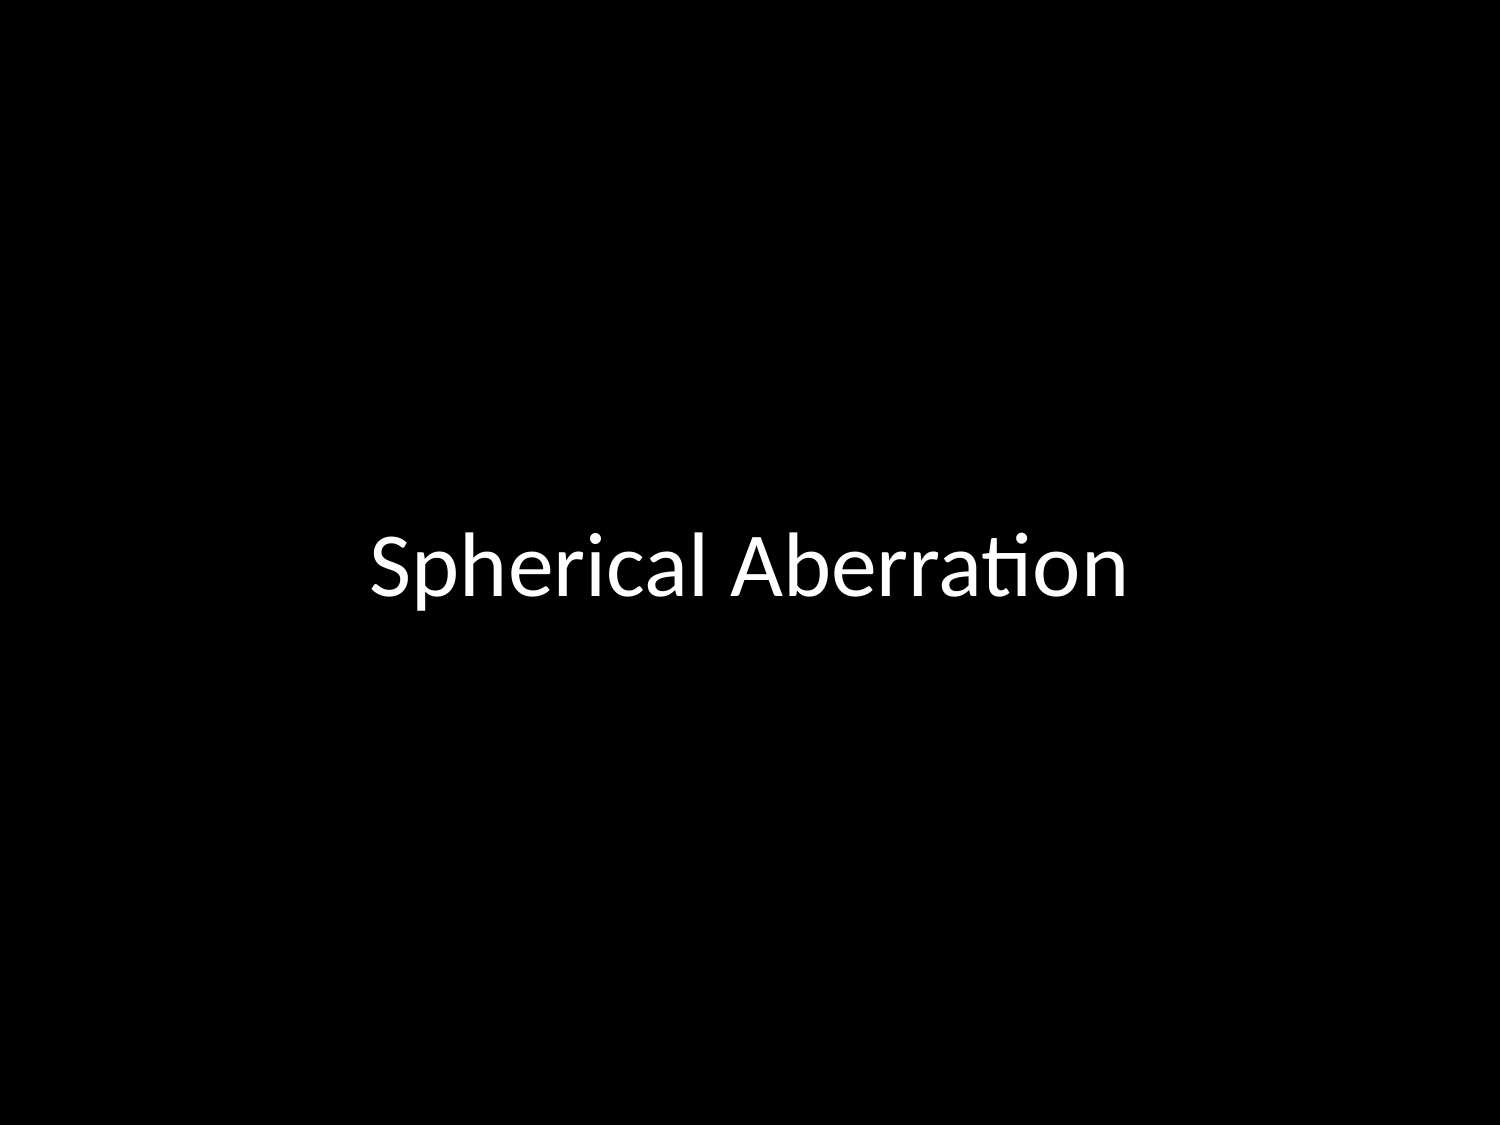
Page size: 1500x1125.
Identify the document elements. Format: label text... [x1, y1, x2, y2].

title Spherical Aberration [75, 466, 1425, 654]
